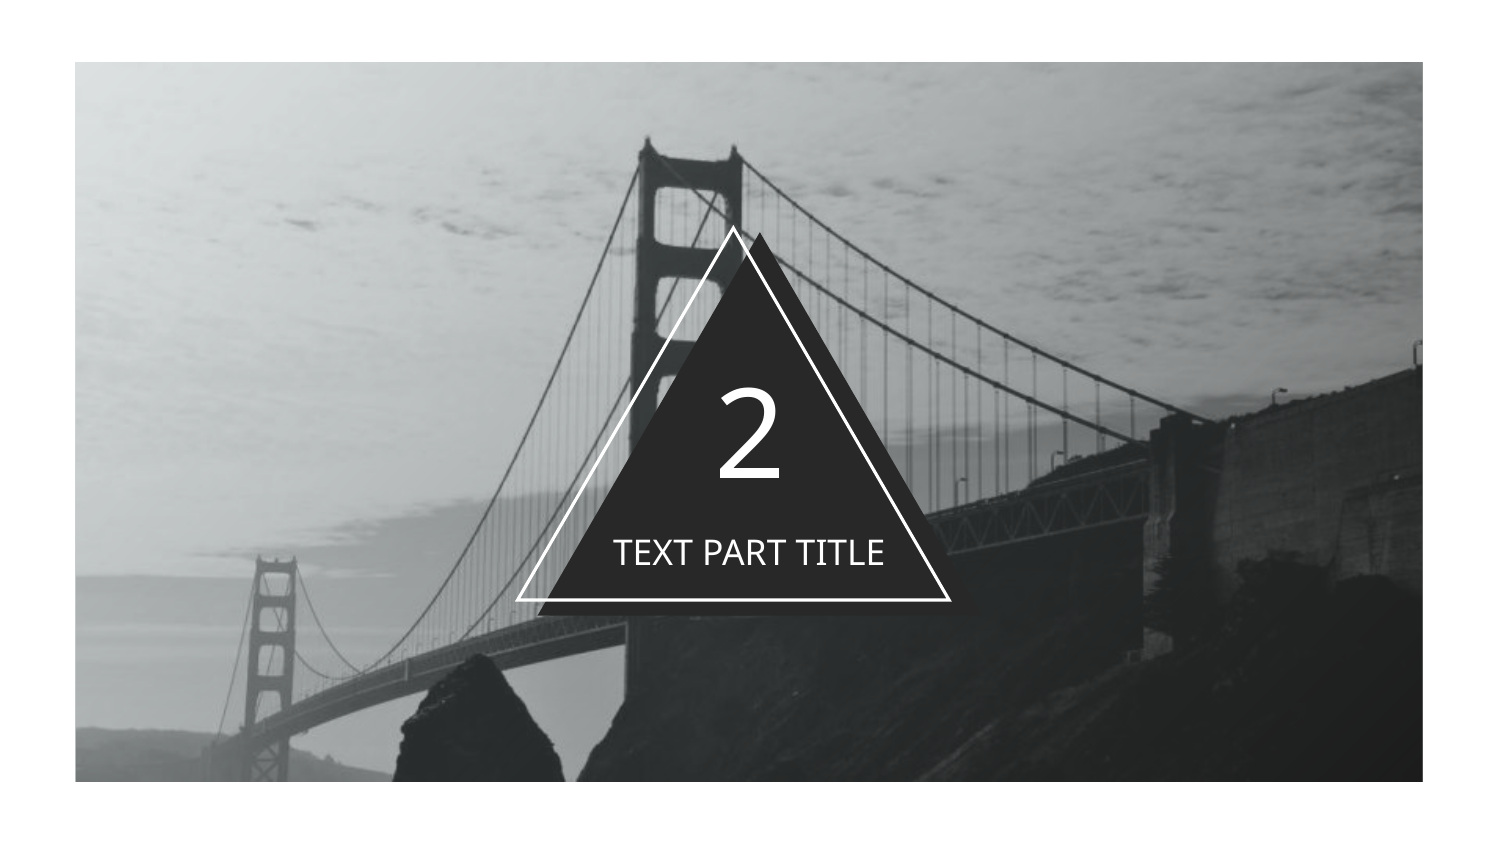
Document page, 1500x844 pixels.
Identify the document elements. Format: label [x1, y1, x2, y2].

picture [75, 62, 1423, 782]
text_box [517, 227, 983, 616]
